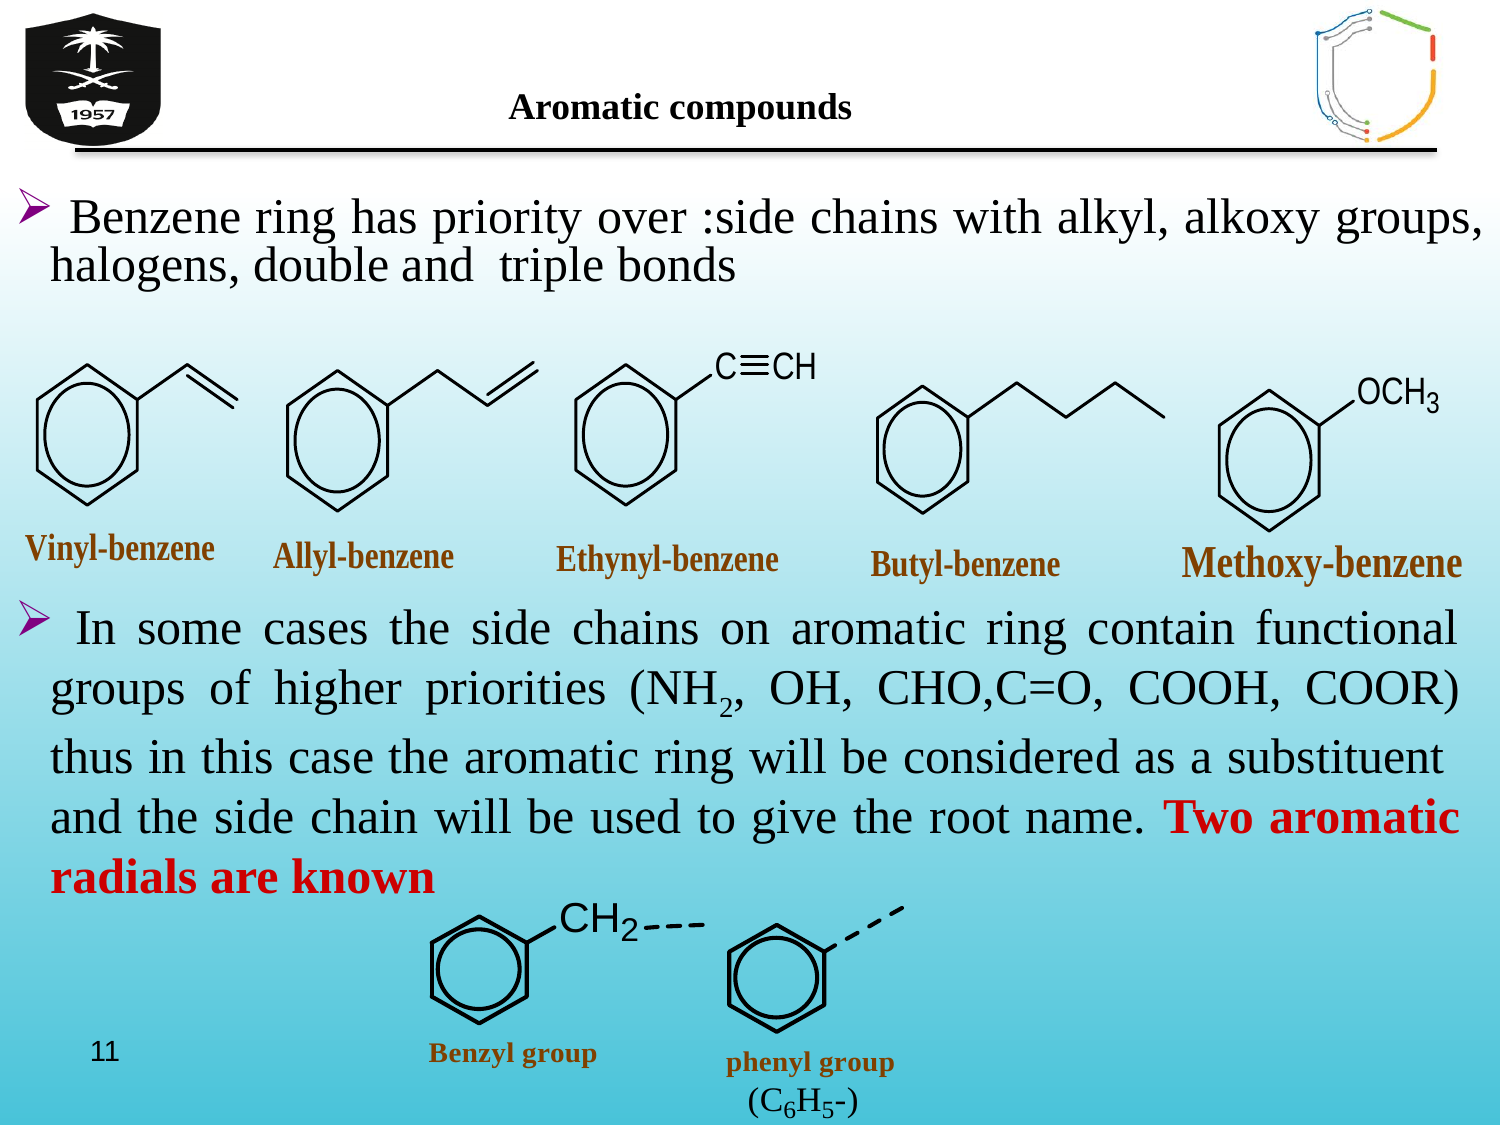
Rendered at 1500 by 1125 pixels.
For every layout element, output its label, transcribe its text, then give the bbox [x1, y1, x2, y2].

text_box Benzene ring has priority over :side chains with alkyl, alkoxy groups, halogens, double and triple bonds [0, 187, 1500, 299]
picture [1287, 0, 1463, 165]
text_box Aromatic compounds [493, 74, 868, 135]
text_box In some cases the side chains on aromatic ring contain functional groups of higher priorities (NH2, OH, CHO,C=O, COOH, COOR) thus in this case the aromatic ring will be considered as a substituent and the side chain will be used to give the root name. Two aromatic radials are known [0, 587, 1475, 911]
text_box 11 [75, 1024, 419, 1103]
picture [24, 12, 163, 151]
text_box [24, 349, 1463, 588]
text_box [424, 899, 908, 1125]
